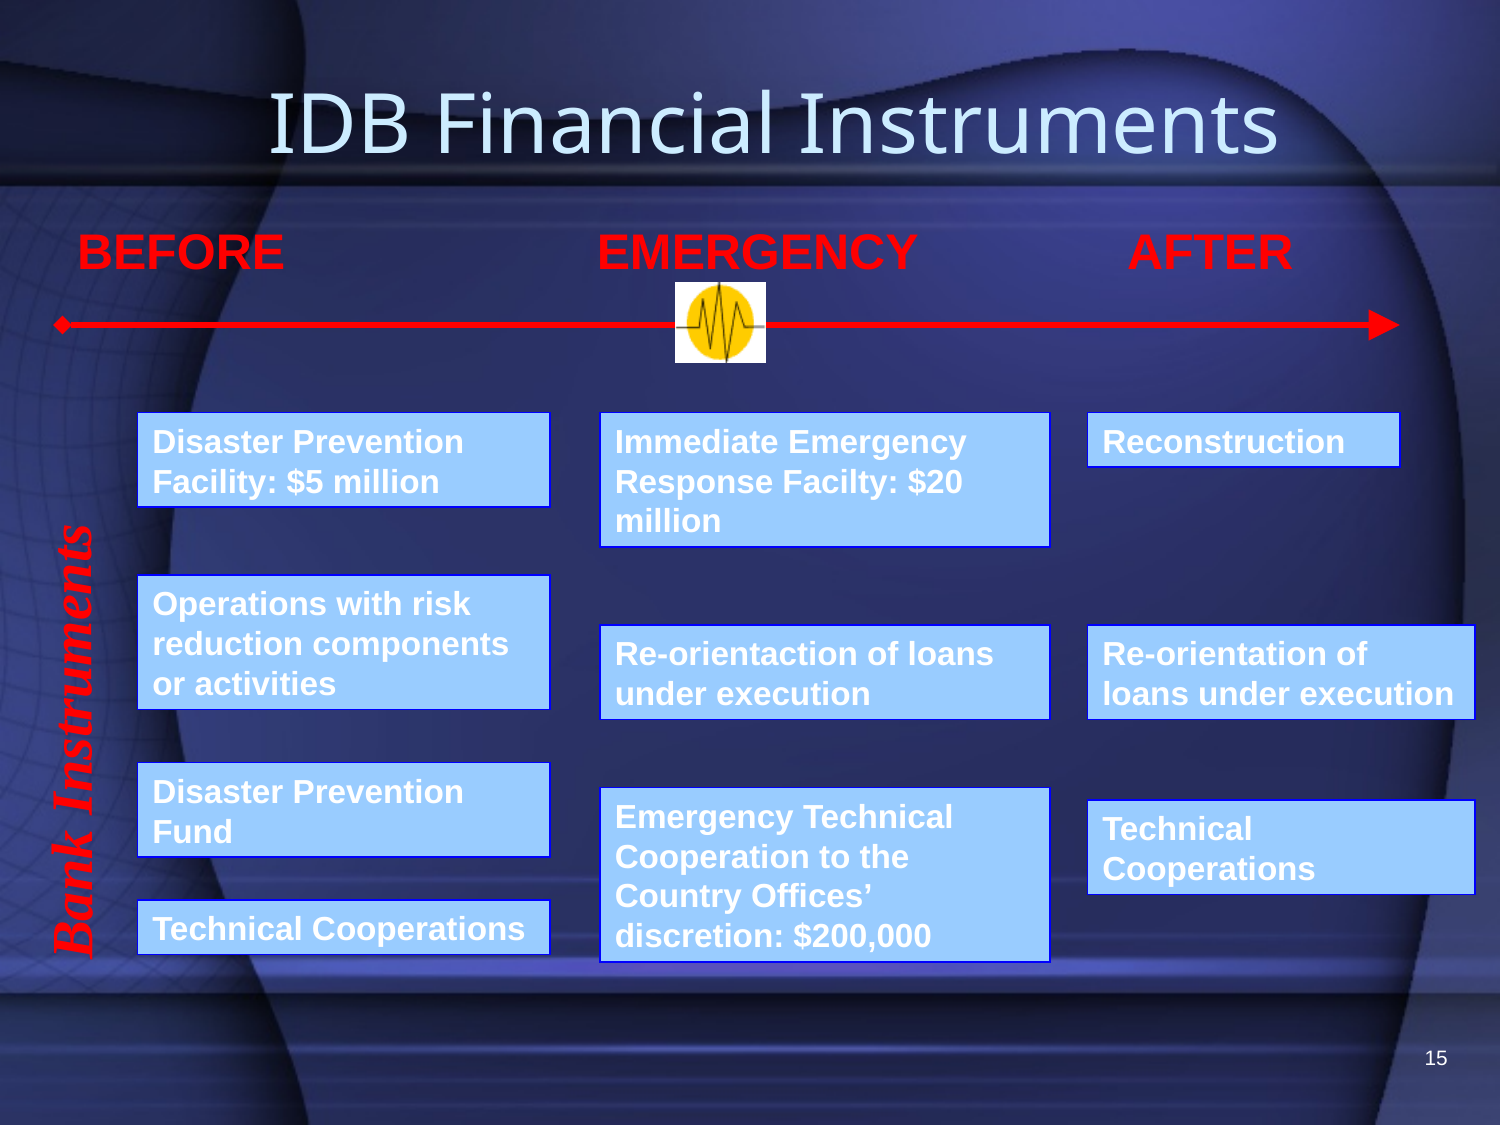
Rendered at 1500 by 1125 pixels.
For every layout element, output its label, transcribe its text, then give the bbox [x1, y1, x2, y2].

text_box Operations with risk reduction components or activities [137, 574, 550, 710]
picture [0, 0, 1500, 1125]
text_box Re-orientation of loans under execution [1087, 624, 1475, 720]
text_box Emergency Technical Cooperation to the Country Offices’ discretion: $200,000 [599, 787, 1050, 962]
text_box Disaster Prevention Facility: $5 million [137, 412, 550, 507]
text_box Immediate Emergency Response Facilty: $20 million [599, 412, 1050, 547]
text_box Technical Cooperations [137, 899, 550, 955]
text_box IDB Financial Instruments [50, 62, 1500, 178]
text_box Technical Cooperations [1087, 799, 1475, 895]
text_box Bank Instruments [23, 362, 112, 975]
text_box Reconstruction [1087, 412, 1400, 468]
text_box Re-orientaction of loans under execution [599, 624, 1050, 720]
text_box BEFORE EMERGENCY AFTER [62, 212, 1413, 288]
text_box Disaster Prevention Fund [137, 762, 550, 858]
slide_number 15 [1149, 1037, 1463, 1101]
